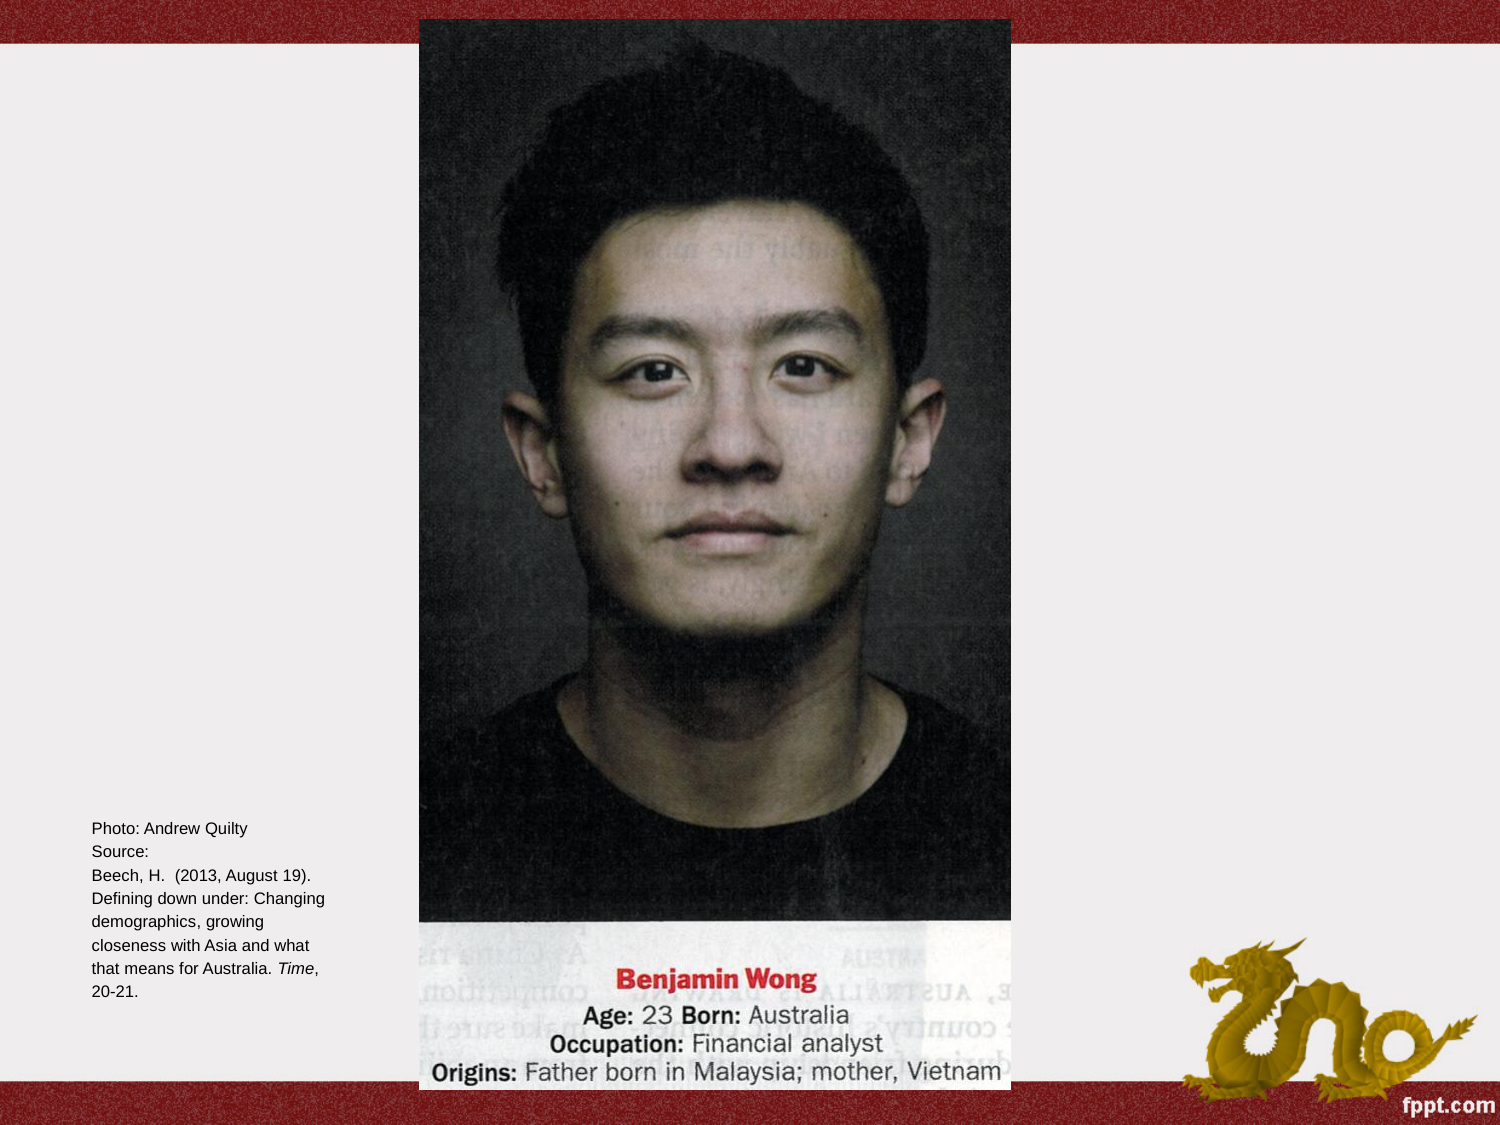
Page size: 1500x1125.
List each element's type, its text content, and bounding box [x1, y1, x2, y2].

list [418, 18, 1011, 1090]
picture [0, 0, 1500, 1125]
text_box Photo: Andrew Quilty Source: Beech, H. (2013, August 19). Defining down under: Changing demographics, growing closeness with Asia and what that means for Australia. Time, 20-21. [76, 810, 355, 1023]
